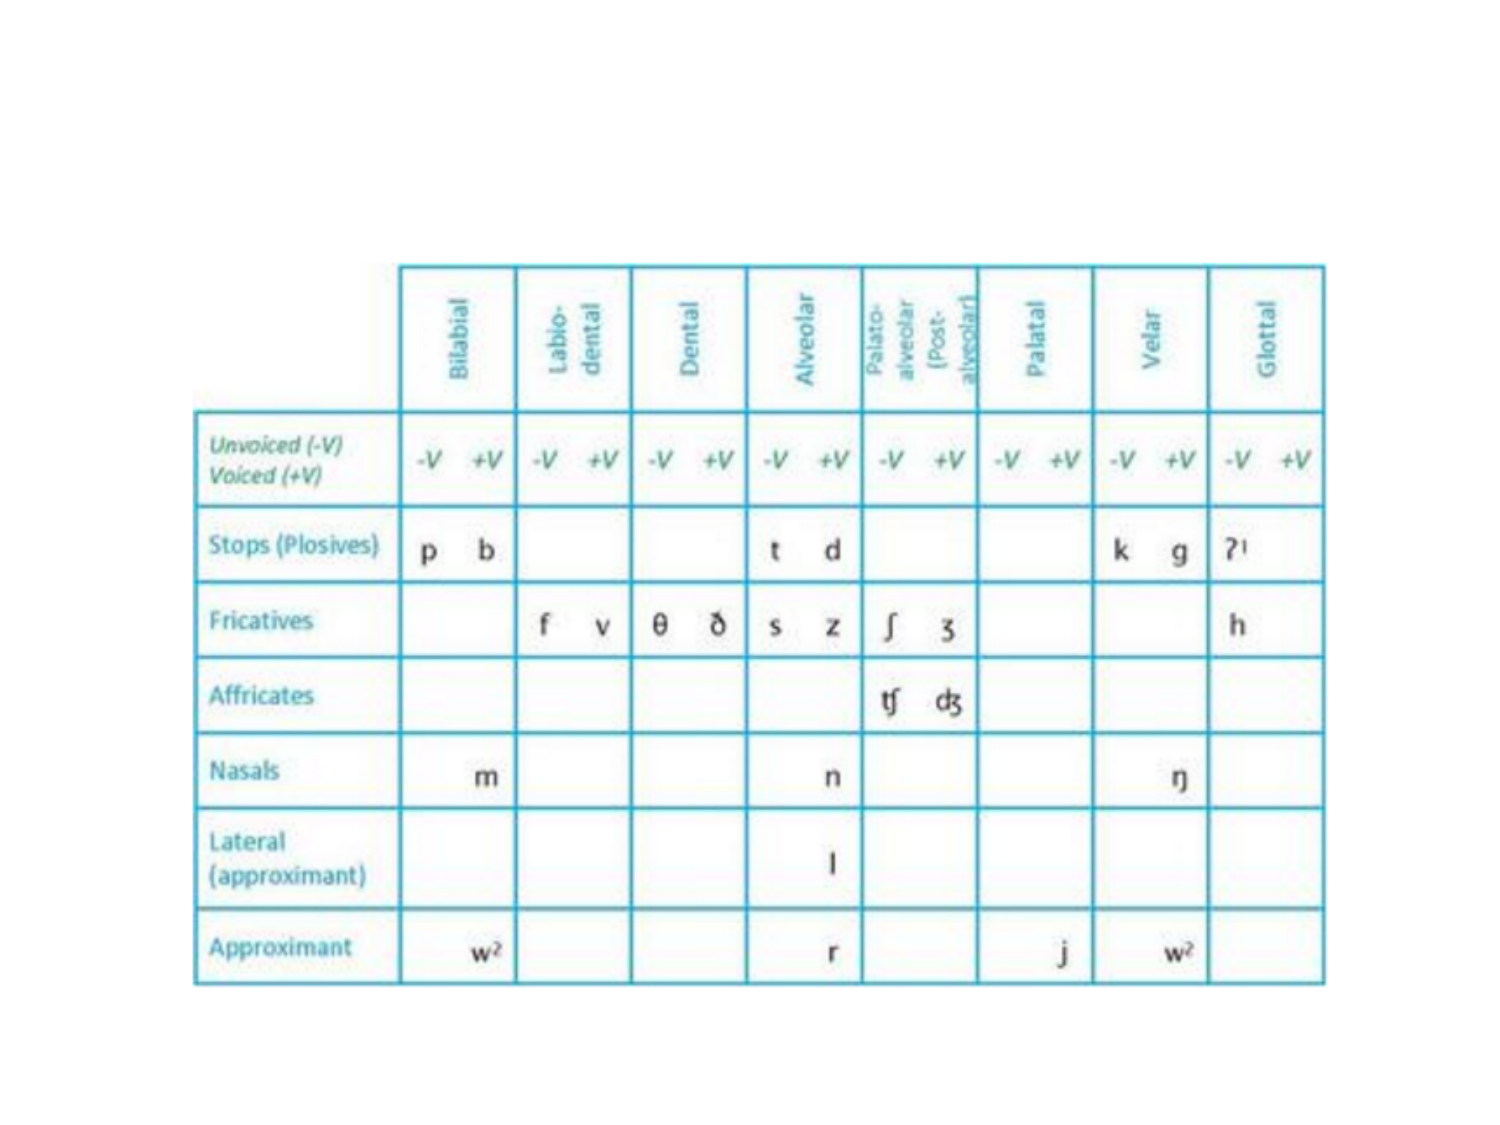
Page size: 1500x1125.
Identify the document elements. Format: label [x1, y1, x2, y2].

list [174, 249, 1338, 1001]
